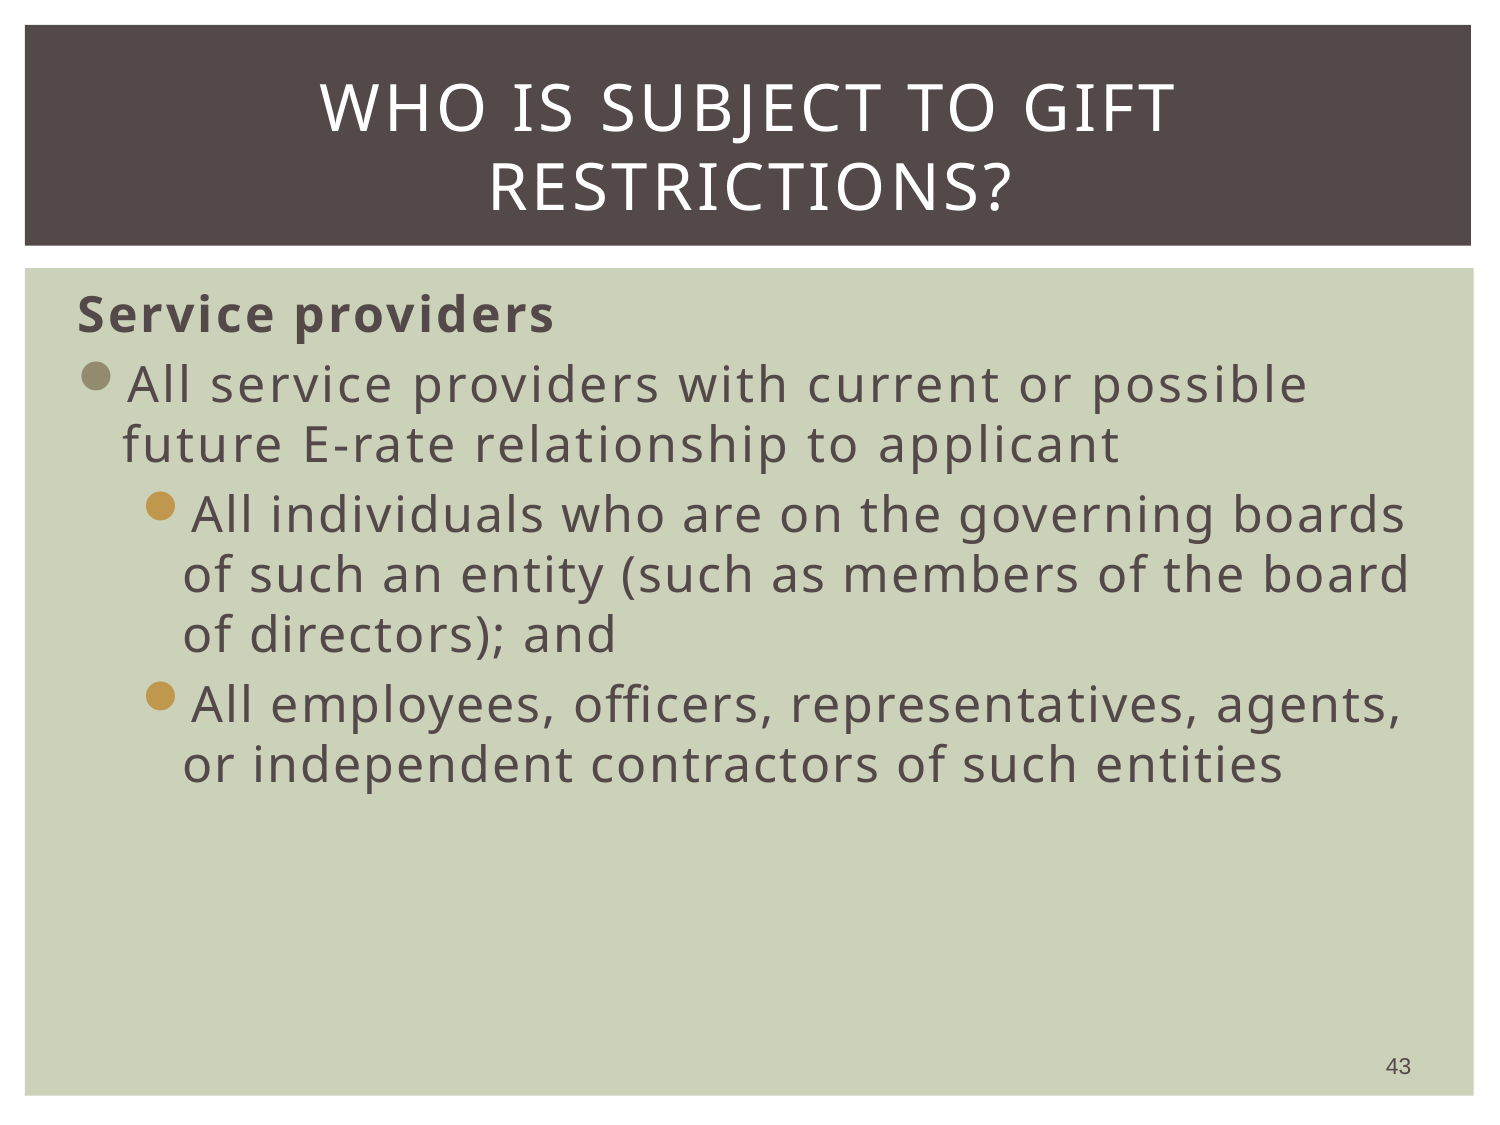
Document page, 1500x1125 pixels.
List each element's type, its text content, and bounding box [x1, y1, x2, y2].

slide_number 43 [1349, 1041, 1448, 1089]
title Who is Subject to Gift Restrictions? [62, 58, 1438, 232]
list Service providers All service providers with current or possible future E-rate relationship to applicant All individuals who are on the governing boards of such an entity (such as members of the board of directors); and All employees, officers, representatives, agents, or independent contractors of such entities [62, 275, 1445, 1001]
